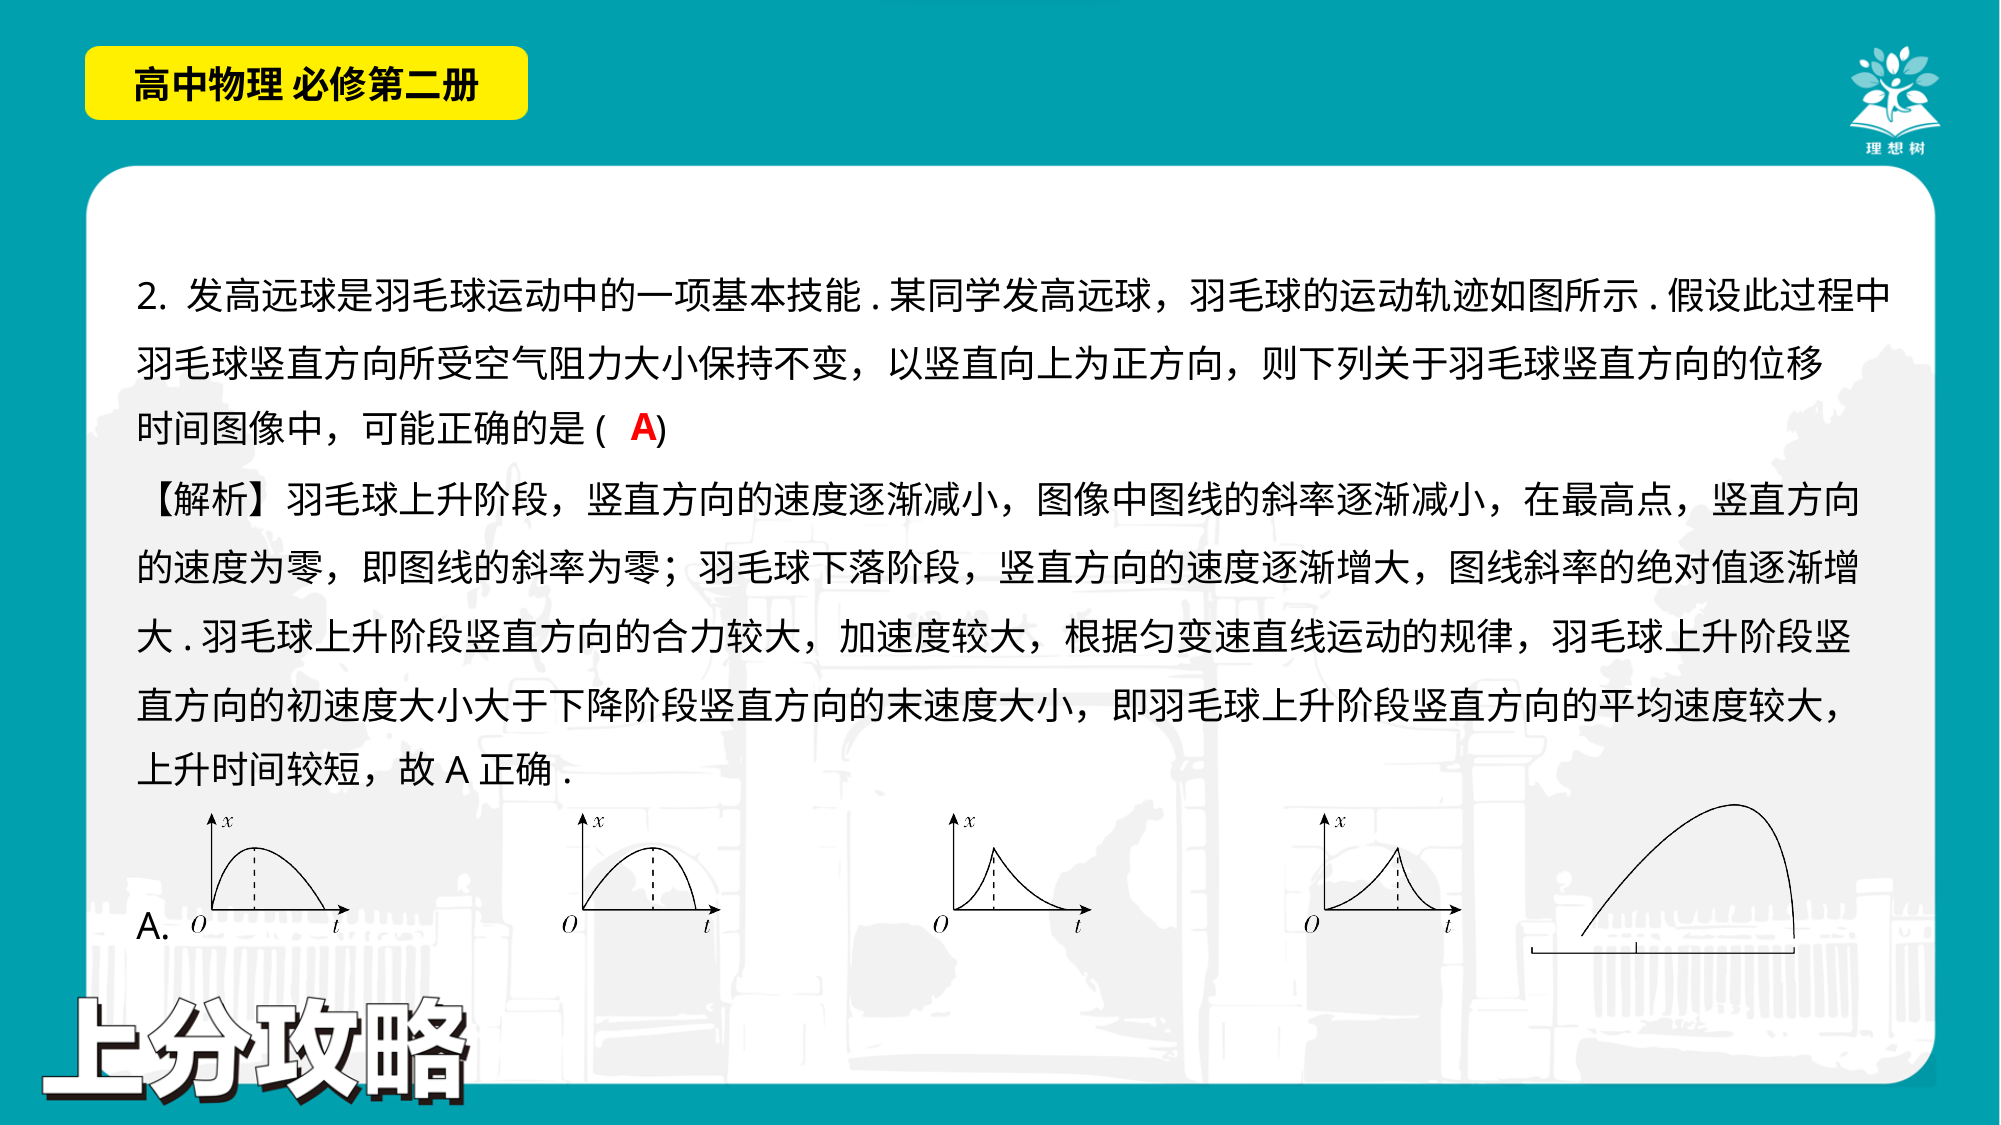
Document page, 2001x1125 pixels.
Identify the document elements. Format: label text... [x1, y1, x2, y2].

text_box 【解析】羽毛球上升阶段，竖直方向的速度逐渐减小，图像中图线的斜率逐渐减小，在最高点，竖直方向 的速度为零，即图线的斜率为零；羽毛球下落阶段，竖直方向的速度逐渐增大，图线斜率的绝对值逐渐增 大.羽毛球上升阶段竖直方向的合力较大，加速度较大，根据匀变速直线运动的规律，羽毛球上升阶段竖 直方向的初速度大小大于下降阶段竖直方向的末速度大小，即羽毛球上升阶段竖直方向的平均速度较大， 上升时间较短，故A正确. [136, 451, 1865, 785]
text_box A [616, 383, 671, 442]
text_box A. B. C. D. [136, 804, 1531, 939]
picture [0, 0, 2000, 1125]
